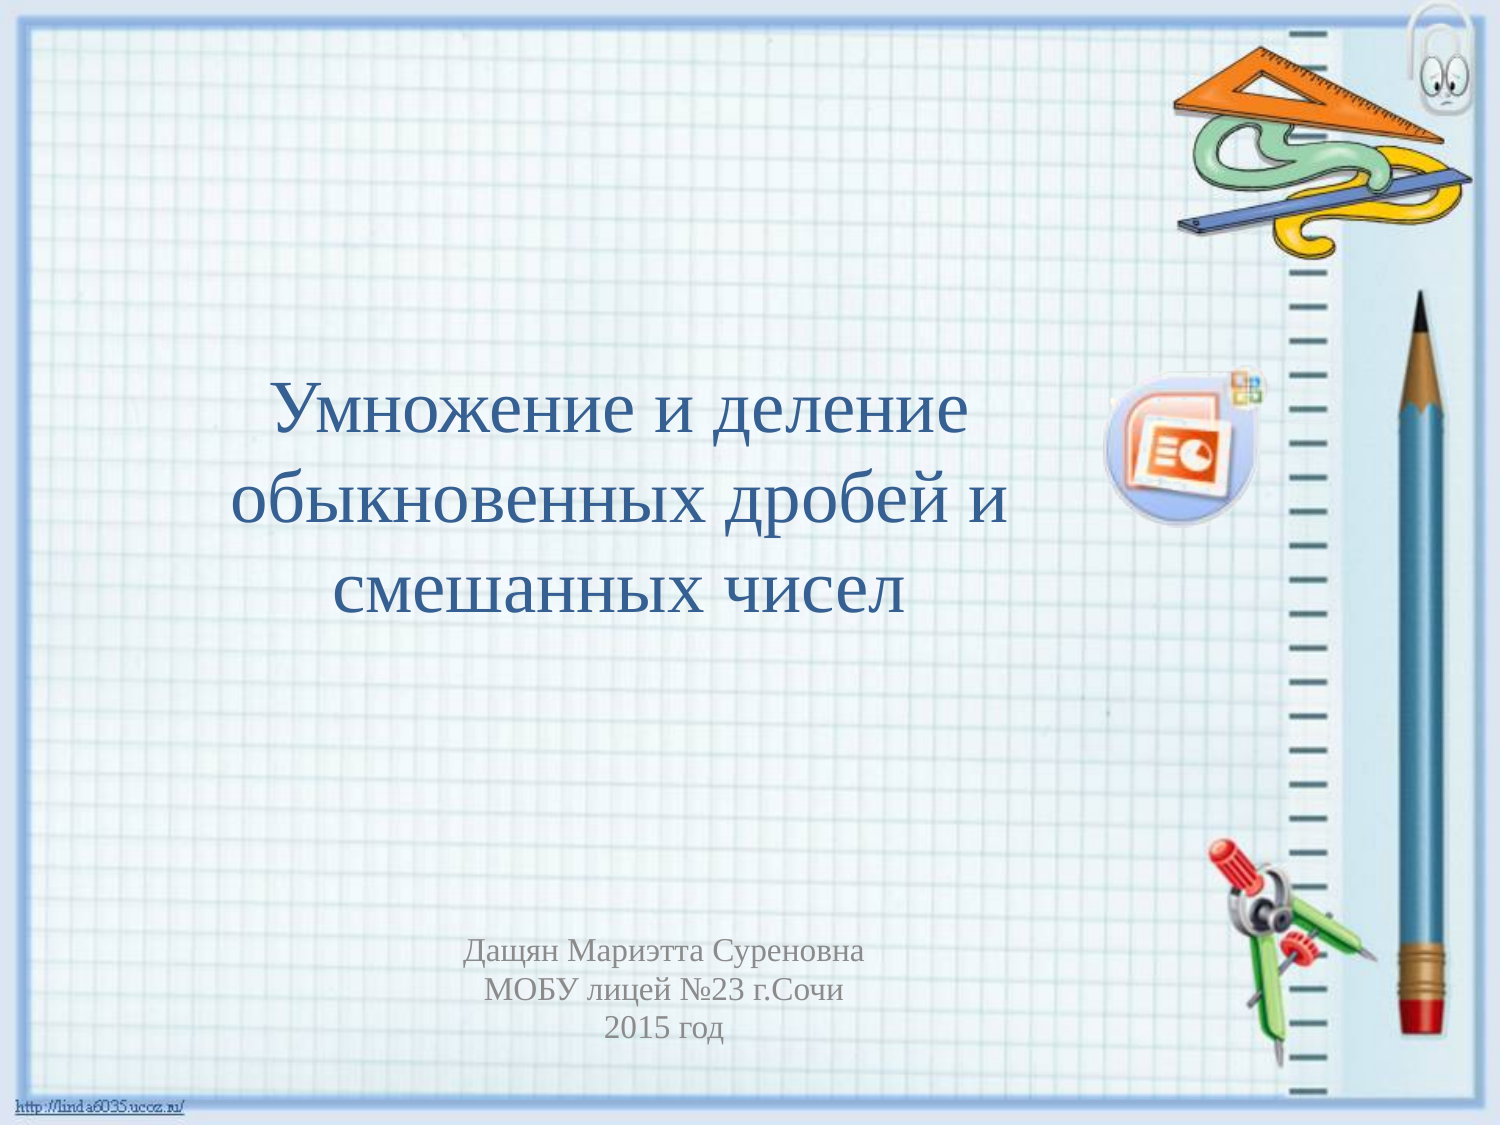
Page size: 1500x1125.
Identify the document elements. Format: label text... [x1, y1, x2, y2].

picture [0, 0, 1500, 1125]
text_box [135, 349, 1270, 636]
subtitle Дащян Мариэтта Суреновна МОБУ лицей №23 г.Сочи 2015 год [135, 928, 1193, 1083]
